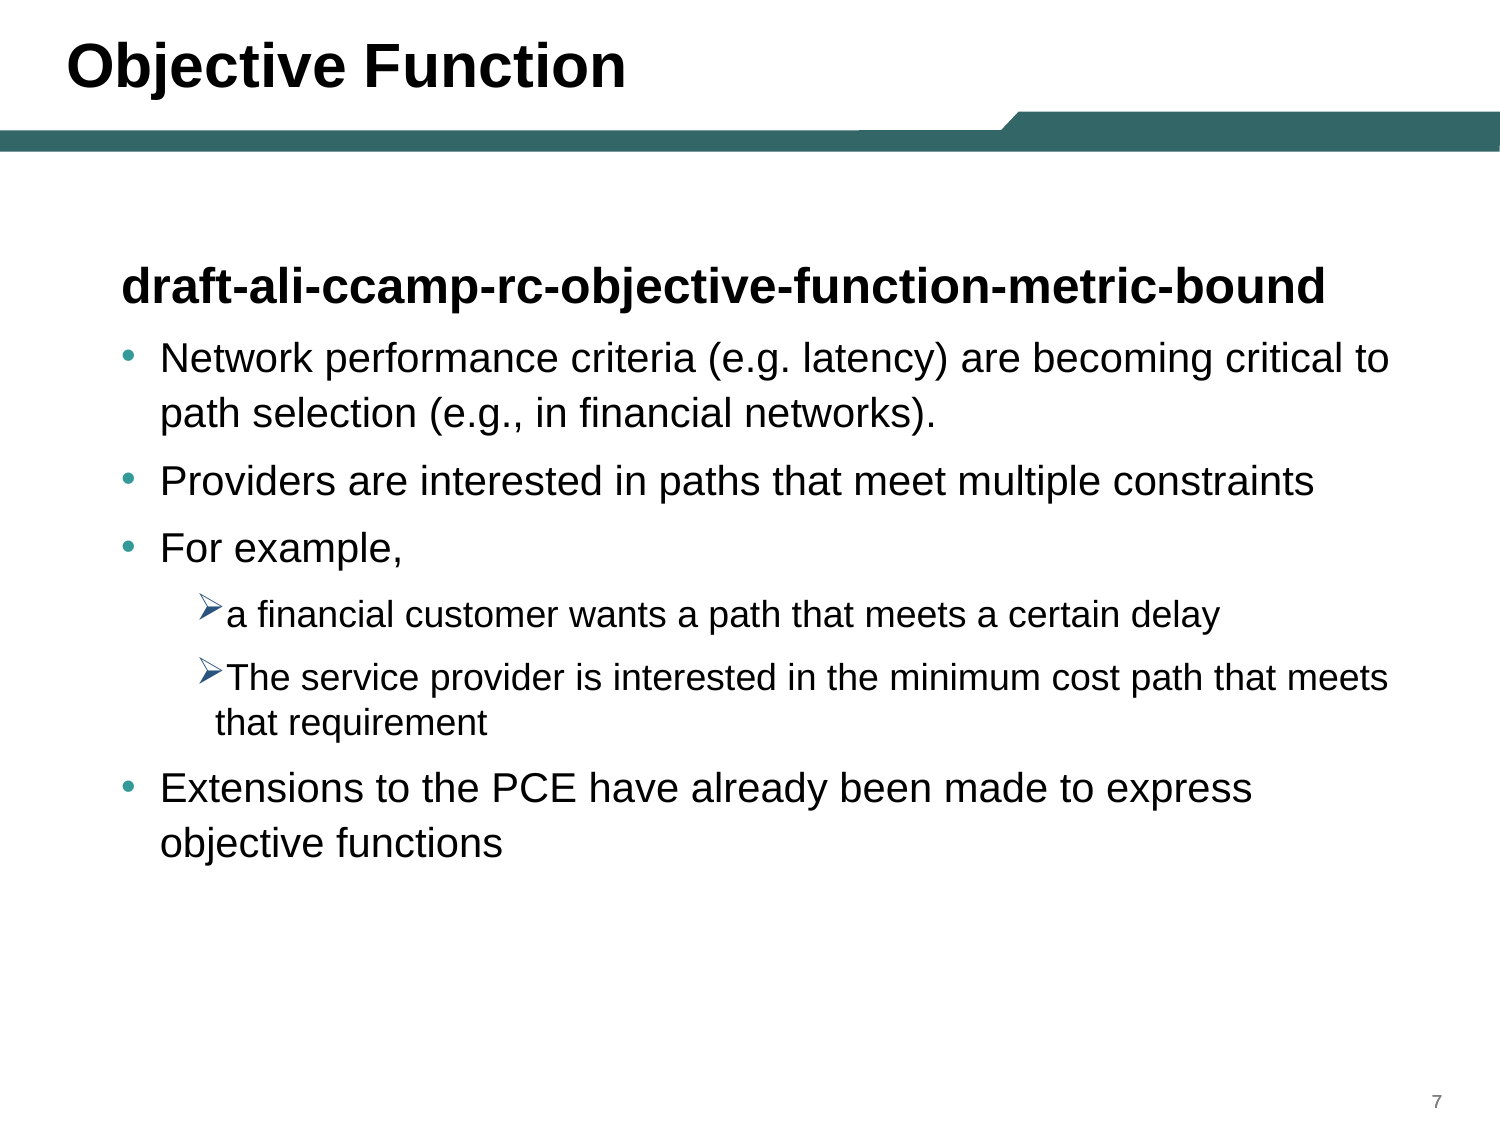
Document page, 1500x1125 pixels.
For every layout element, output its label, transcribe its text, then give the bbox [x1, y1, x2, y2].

title Objective Function [52, 0, 1390, 109]
list draft-ali-ccamp-rc-objective-function-metric-bound Network performance criteria (e.g. latency) are becoming critical to path selection (e.g., in financial networks). Providers are interested in paths that meet multiple constraints For example, a financial customer wants a path that meets a certain delay The service provider is interested in the minimum cost path that meets that requirement Extensions to the PCE have already been made to express objective functions [107, 240, 1411, 827]
